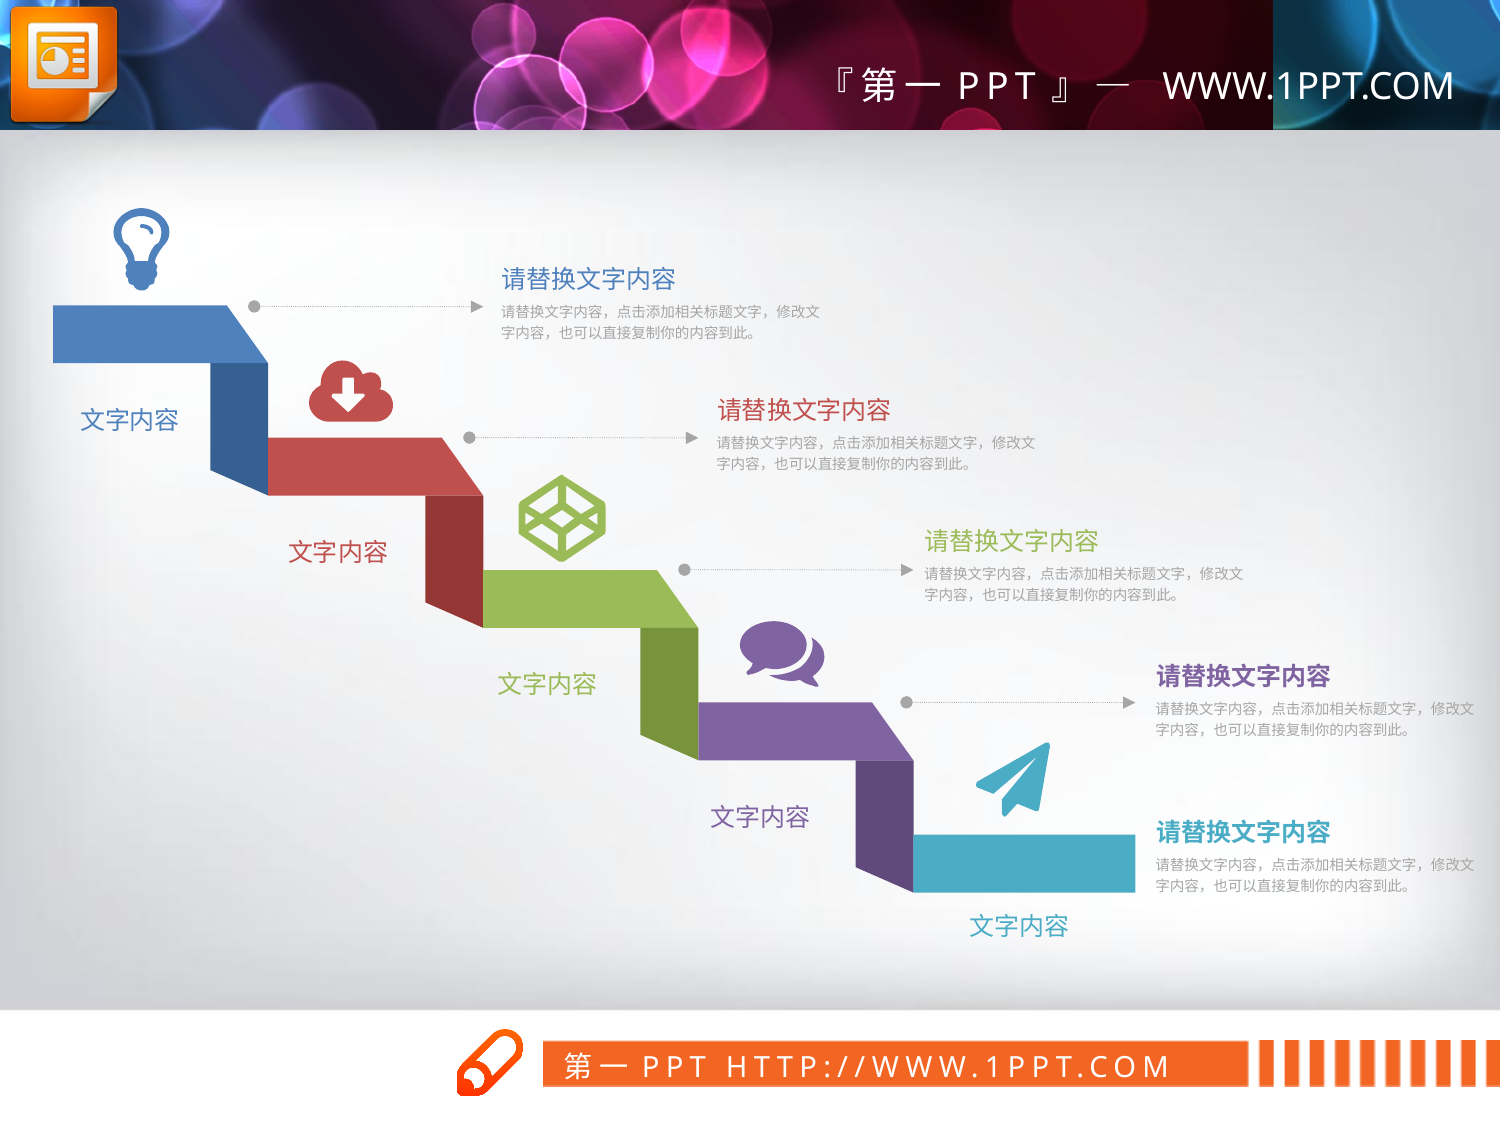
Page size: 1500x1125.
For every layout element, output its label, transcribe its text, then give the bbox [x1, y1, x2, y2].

text_box [769, 637, 825, 687]
text_box [308, 360, 394, 422]
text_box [267, 437, 484, 629]
text_box [113, 208, 170, 291]
text_box [975, 742, 1051, 817]
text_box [482, 569, 699, 761]
text_box 文字内容 [969, 904, 1071, 941]
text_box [52, 304, 269, 496]
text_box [698, 702, 914, 893]
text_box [1155, 810, 1477, 895]
picture [0, 0, 1500, 1012]
picture [543, 1040, 1500, 1087]
text_box [918, 834, 1136, 893]
text_box [518, 474, 606, 562]
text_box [923, 518, 1245, 604]
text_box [500, 257, 822, 343]
text_box [739, 621, 807, 676]
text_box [1155, 654, 1477, 739]
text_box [716, 388, 1037, 474]
